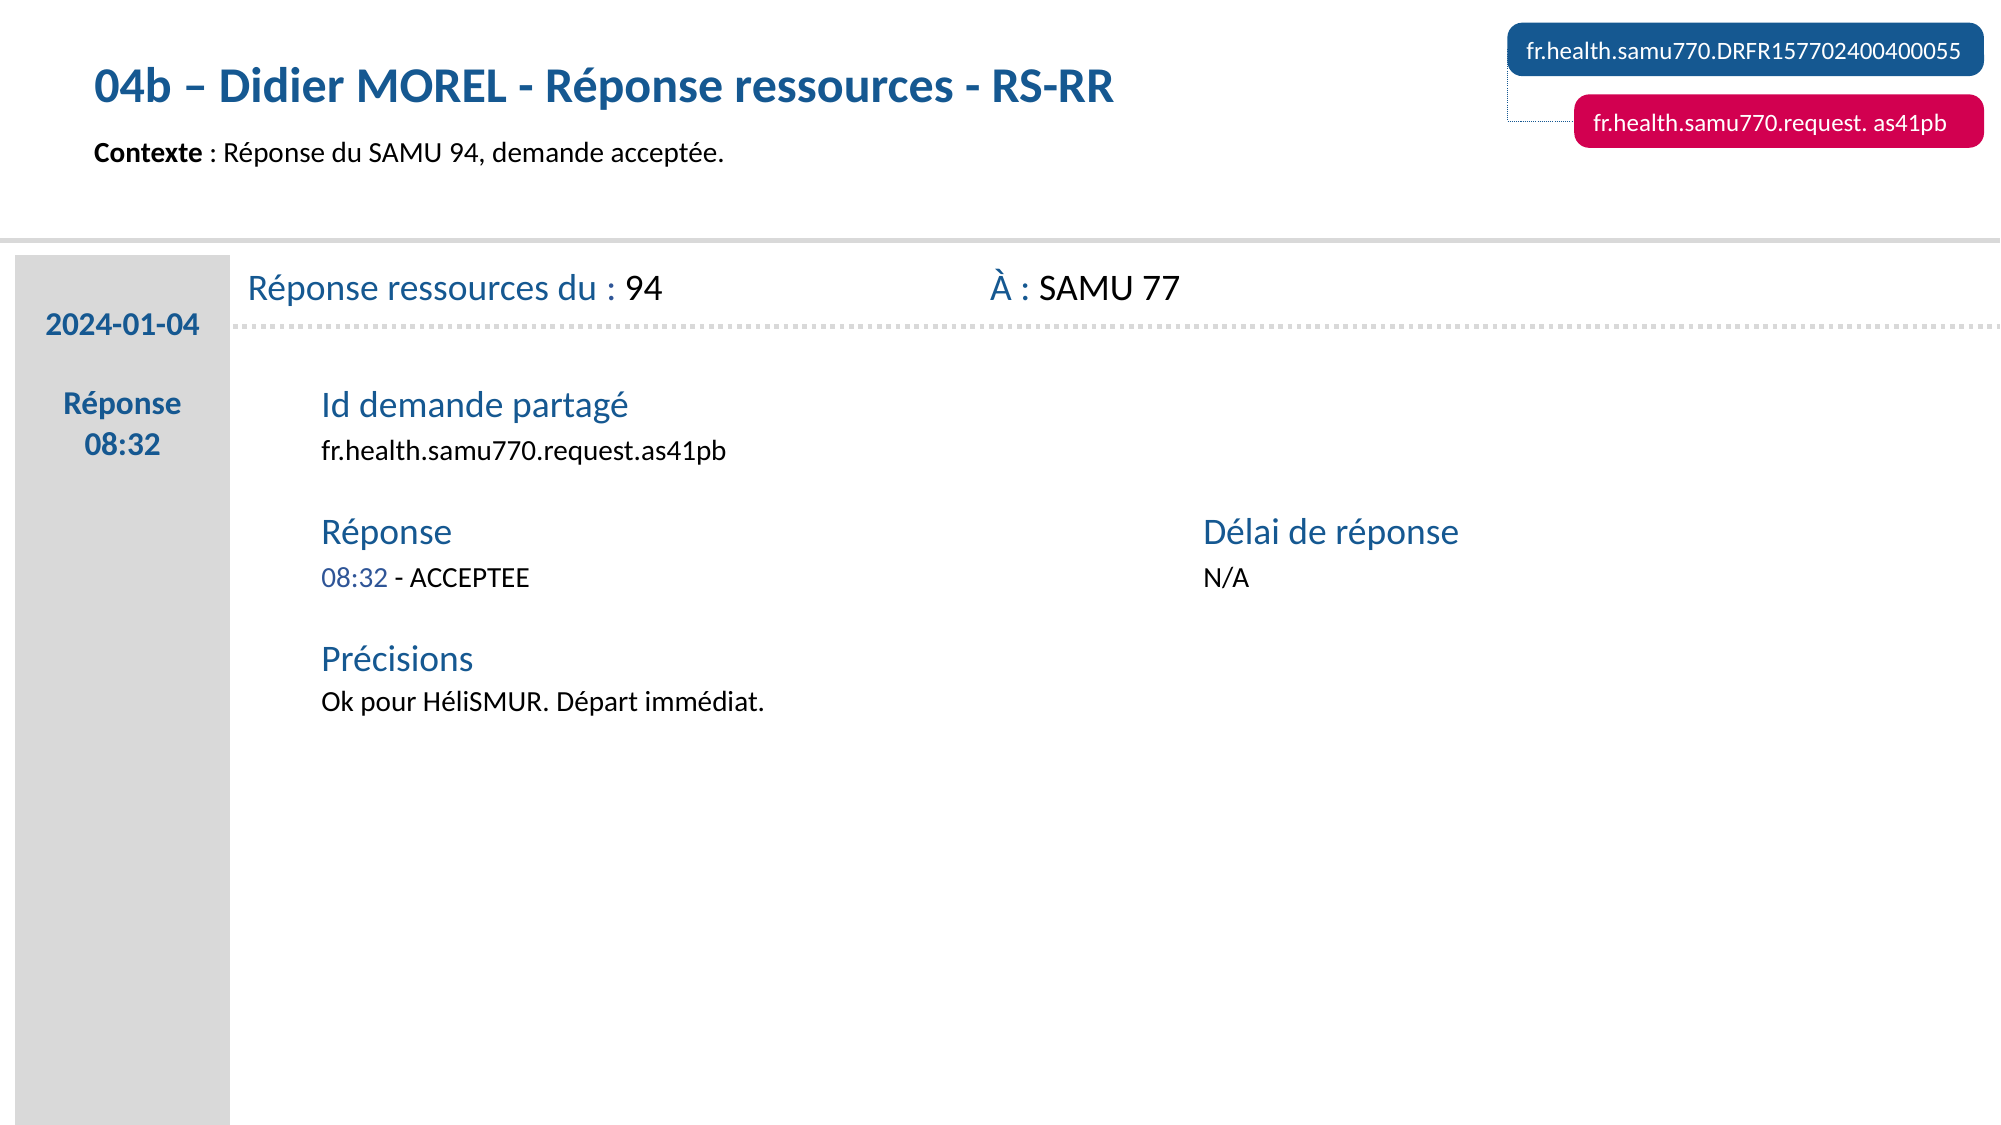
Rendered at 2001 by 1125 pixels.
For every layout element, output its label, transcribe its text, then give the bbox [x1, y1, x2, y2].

text_box Contexte : Réponse du SAMU 94, demande acceptée. [79, 126, 1481, 176]
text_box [1507, 49, 1575, 122]
text_box Réponse [306, 499, 900, 550]
text_box À : SAMU 77 [834, 256, 1337, 316]
text_box Délai de réponse [1188, 499, 1526, 550]
text_box 08:32 - ACCEPTEE [306, 550, 958, 601]
text_box 04b – Didier MOREL - Réponse ressources - RS-RR [79, 45, 1507, 121]
text_box Id demande partagé [306, 372, 900, 424]
text_box Précisions [306, 626, 649, 674]
text_box 2024-01-04 Réponse 08:32 [15, 255, 230, 1125]
text_box fr.health.samu770.request.as41pb [306, 424, 958, 474]
text_box N/A [1188, 550, 1560, 601]
text_box Réponse ressources du : 94 [233, 256, 735, 316]
text_box Ok pour HéliSMUR. Départ immédiat. [306, 674, 1008, 725]
text_box fr.health.samu770.DRFR157702400400055 [1507, 22, 1985, 77]
text_box fr.health.samu770.request. as41pb [1574, 94, 1985, 148]
